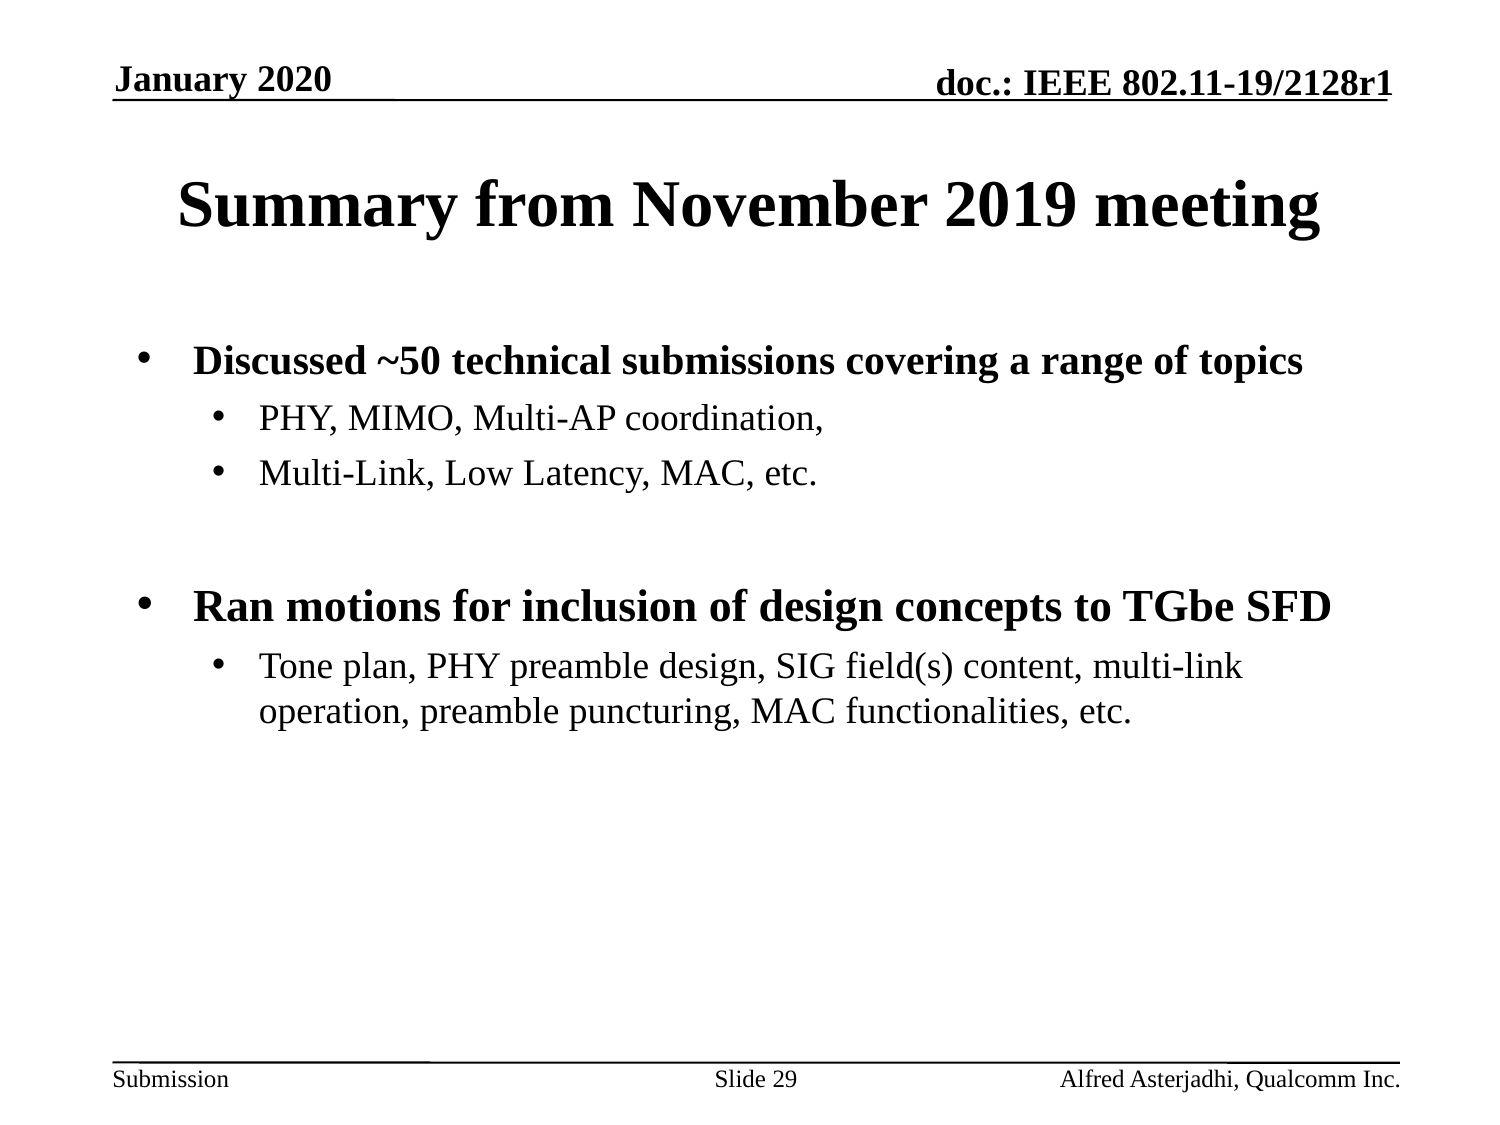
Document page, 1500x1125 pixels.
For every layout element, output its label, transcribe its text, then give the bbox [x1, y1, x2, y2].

footer Alfred Asterjadhi, Qualcomm Inc. [878, 1061, 1402, 1093]
slide_number Slide 29 [712, 1061, 800, 1123]
title Summary from November 2019 meeting [112, 112, 1388, 288]
list Discussed ~50 technical submissions covering a range of topics PHY, MIMO, Multi-AP coordination, Multi-Link, Low Latency, MAC, etc. Ran motions for inclusion of design concepts to TGbe SFD Tone plan, PHY preamble design, SIG field(s) content, multi-link operation, preamble puncturing, MAC functionalities, etc. [112, 324, 1388, 1000]
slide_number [114, 54, 493, 100]
